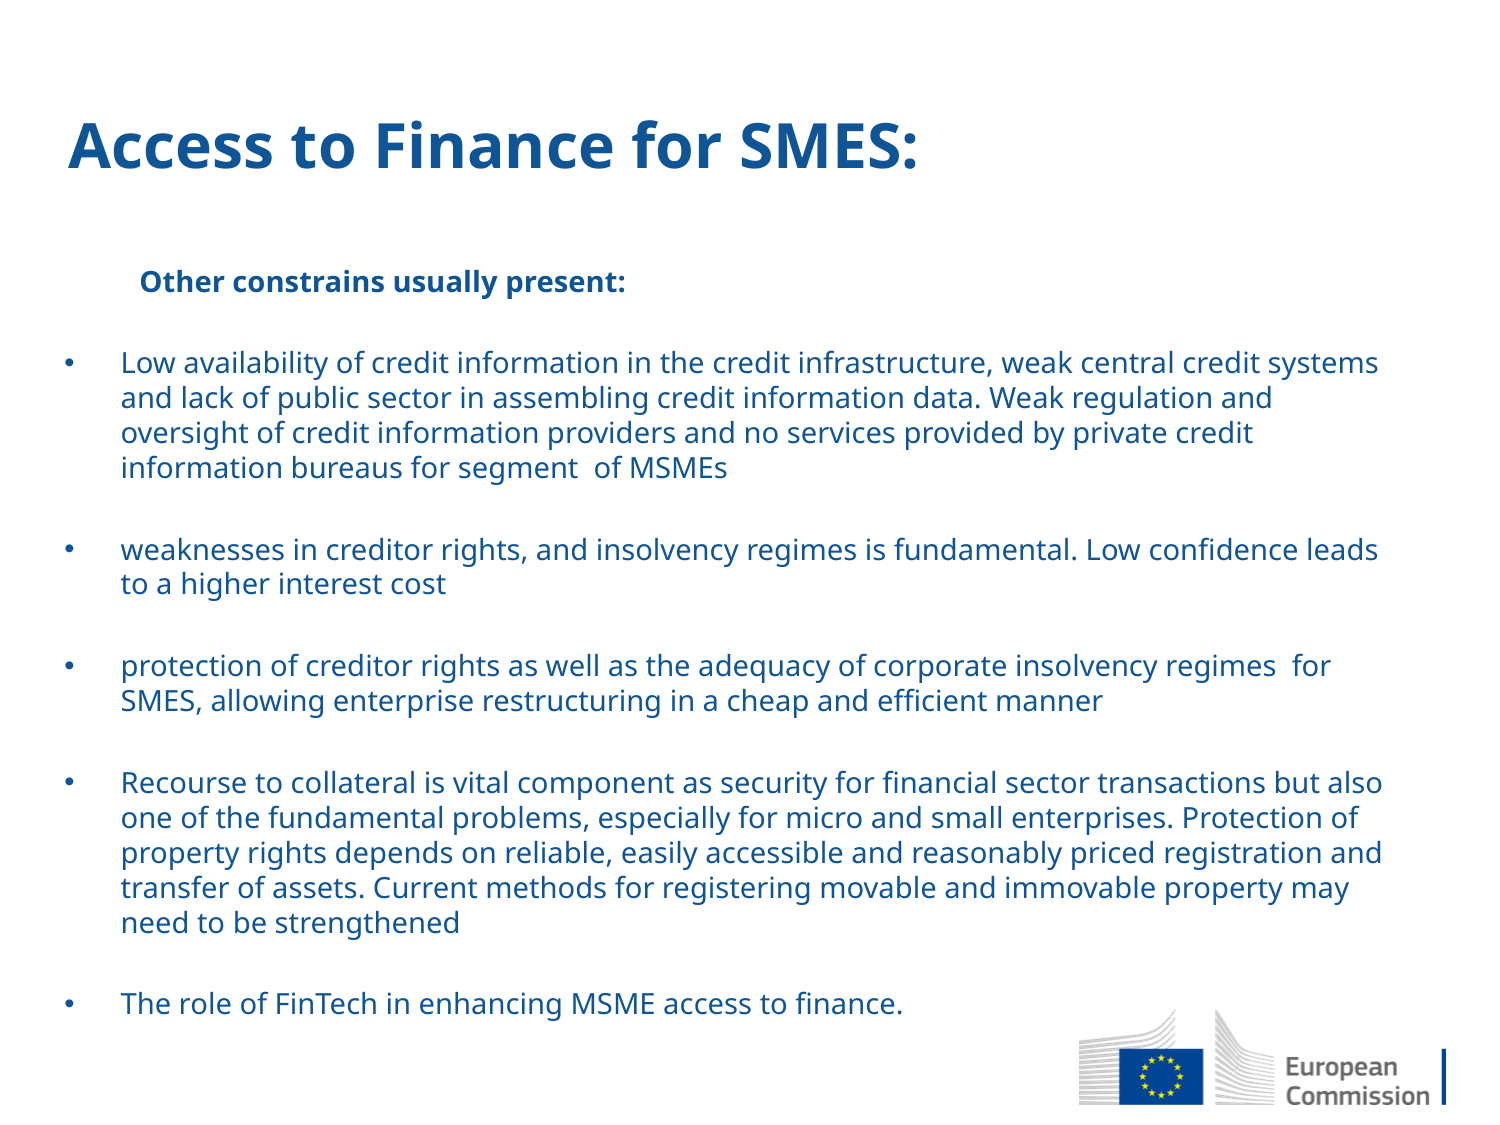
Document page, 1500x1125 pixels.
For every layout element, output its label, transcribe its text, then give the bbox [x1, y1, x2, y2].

picture [1078, 1008, 1447, 1106]
title Access to Finance for SMES: [52, 66, 1404, 221]
list Other constrains usually present: Low availability of credit information in the credit infrastructure, weak central credit systems and lack of public sector in assembling credit information data. Weak regulation and oversight of credit information providers and no services provided by private credit information bureaus for segment of MSMEs weaknesses in creditor rights, and insolvency regimes is fundamental. Low confidence leads to a higher interest cost protection of creditor rights as well as the adequacy of corporate insolvency regimes for SMES, allowing enterprise restructuring in a cheap and efficient manner Recourse to collateral is vital component as security for financial sector transactions but also one of the fundamental problems, especially for micro and small enterprises. Protection of property rights depends on reliable, easily accessible and reasonably priced registration and transfer of assets. Current methods for registering movable and immovable property may need to be strengthened The role of FinTech in enhancing MSME access to finance. [49, 255, 1400, 852]
